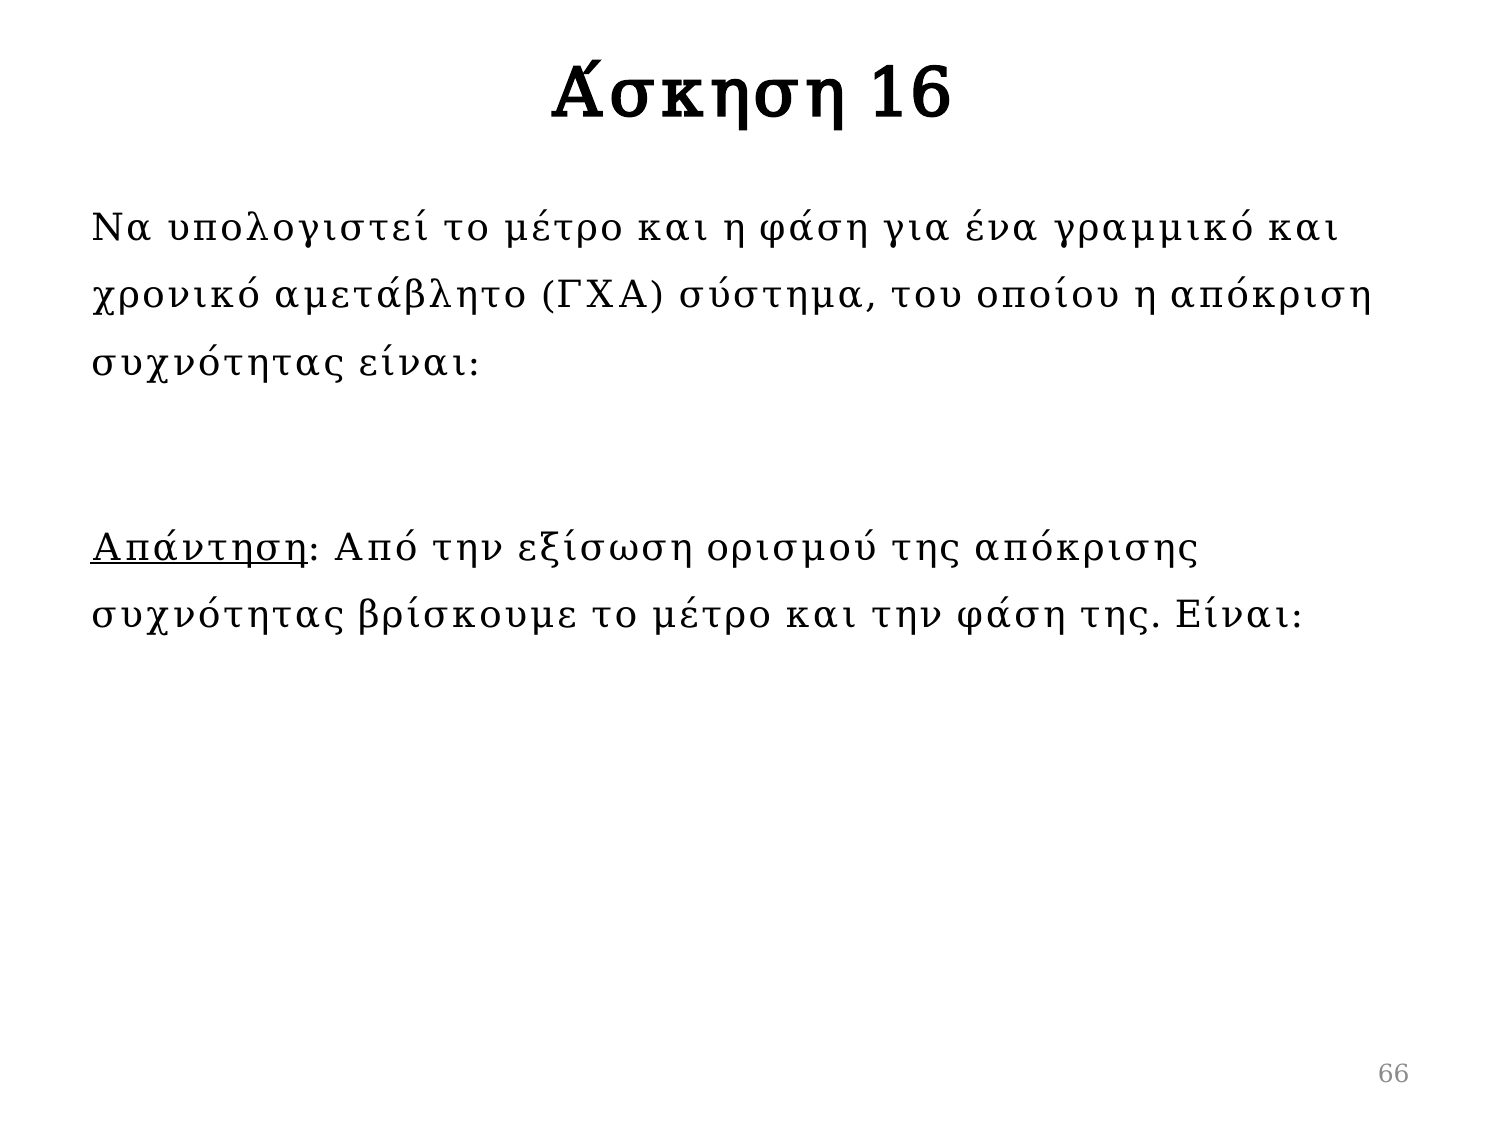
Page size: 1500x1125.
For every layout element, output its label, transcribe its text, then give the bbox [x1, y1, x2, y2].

slide_number 66 [1222, 1042, 1425, 1103]
title Άσκηση 16 [75, 19, 1425, 159]
